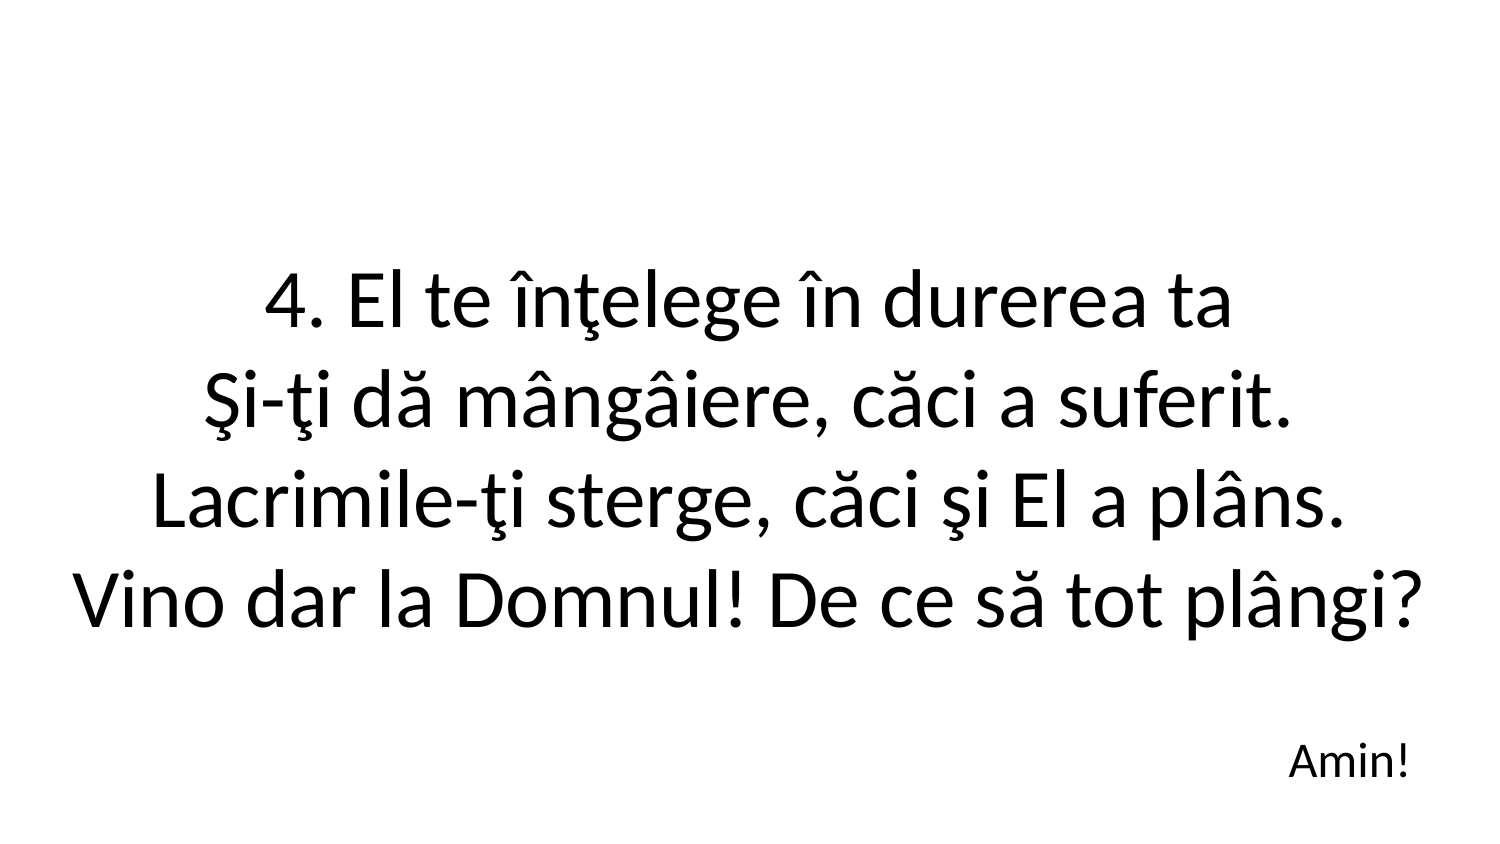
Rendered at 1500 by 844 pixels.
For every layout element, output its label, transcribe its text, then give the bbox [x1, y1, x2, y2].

text_box 4. El te înţelege în durerea ta Şi-ţi dă mângâiere, căci a suferit. Lacrimile-ţi sterge, căci şi El a plâns. Vino dar la Domnul! De ce să tot plângi? [57, 192, 1443, 652]
text_box Amin! [1273, 674, 1427, 795]
